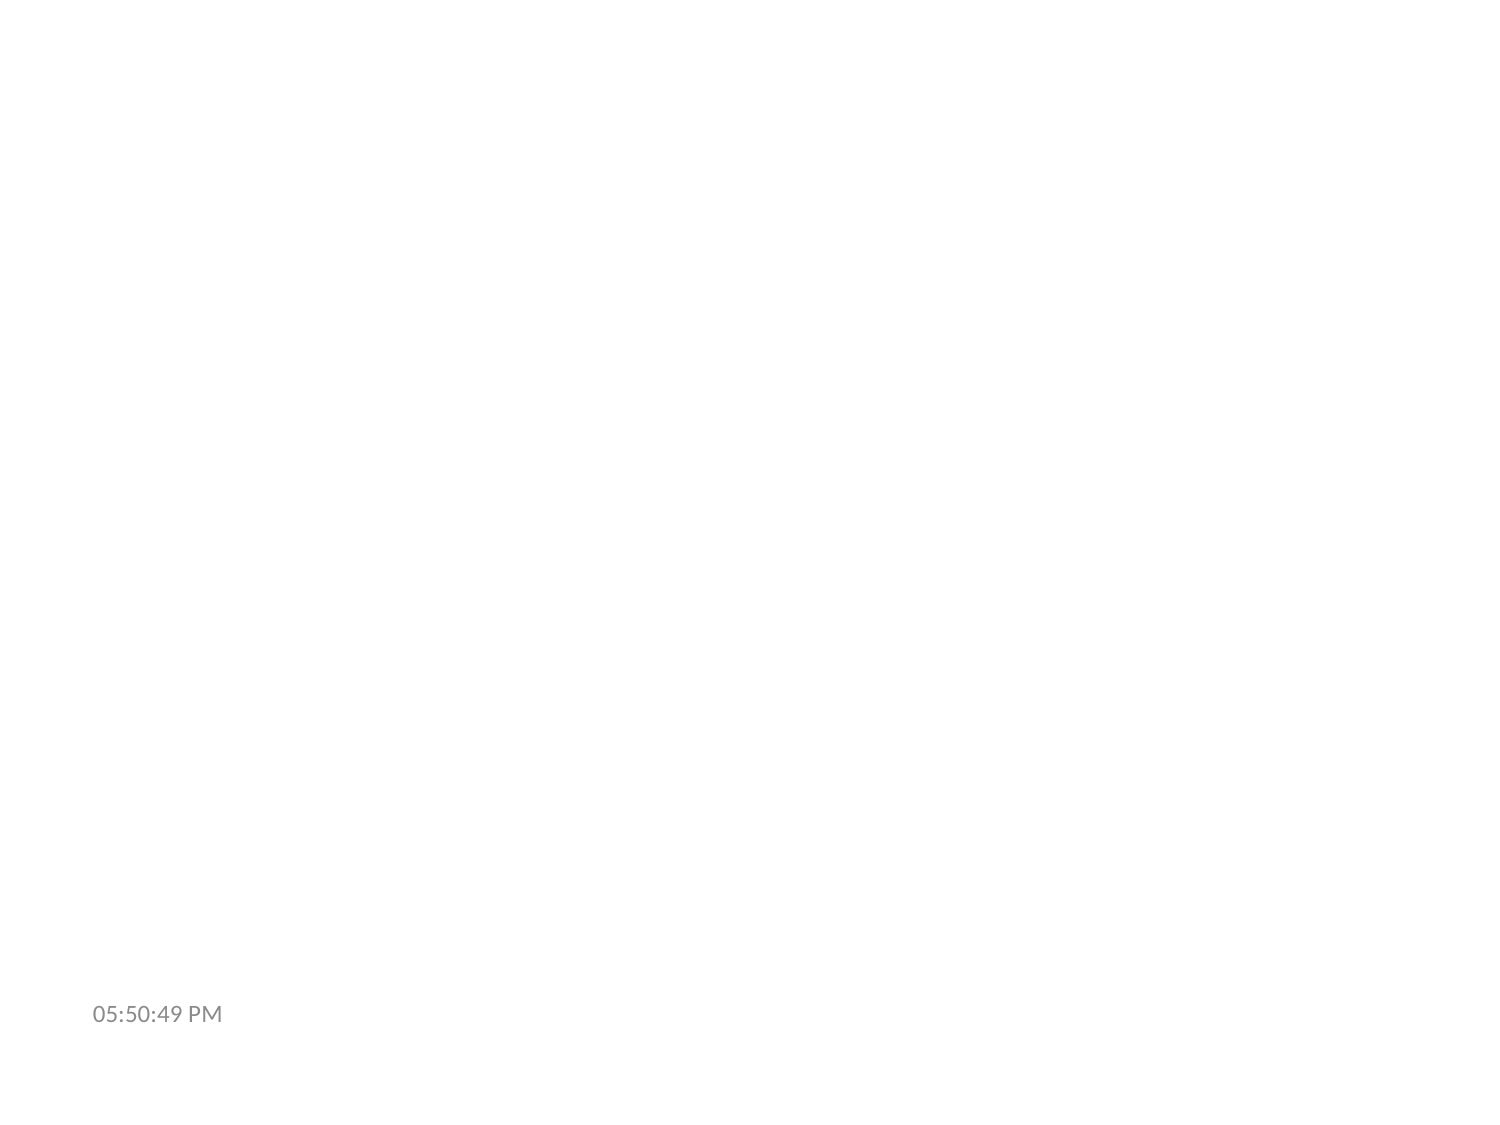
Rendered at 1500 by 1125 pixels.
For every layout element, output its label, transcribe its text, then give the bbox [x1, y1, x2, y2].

text_box 3:35:09 PM [77, 982, 428, 1043]
